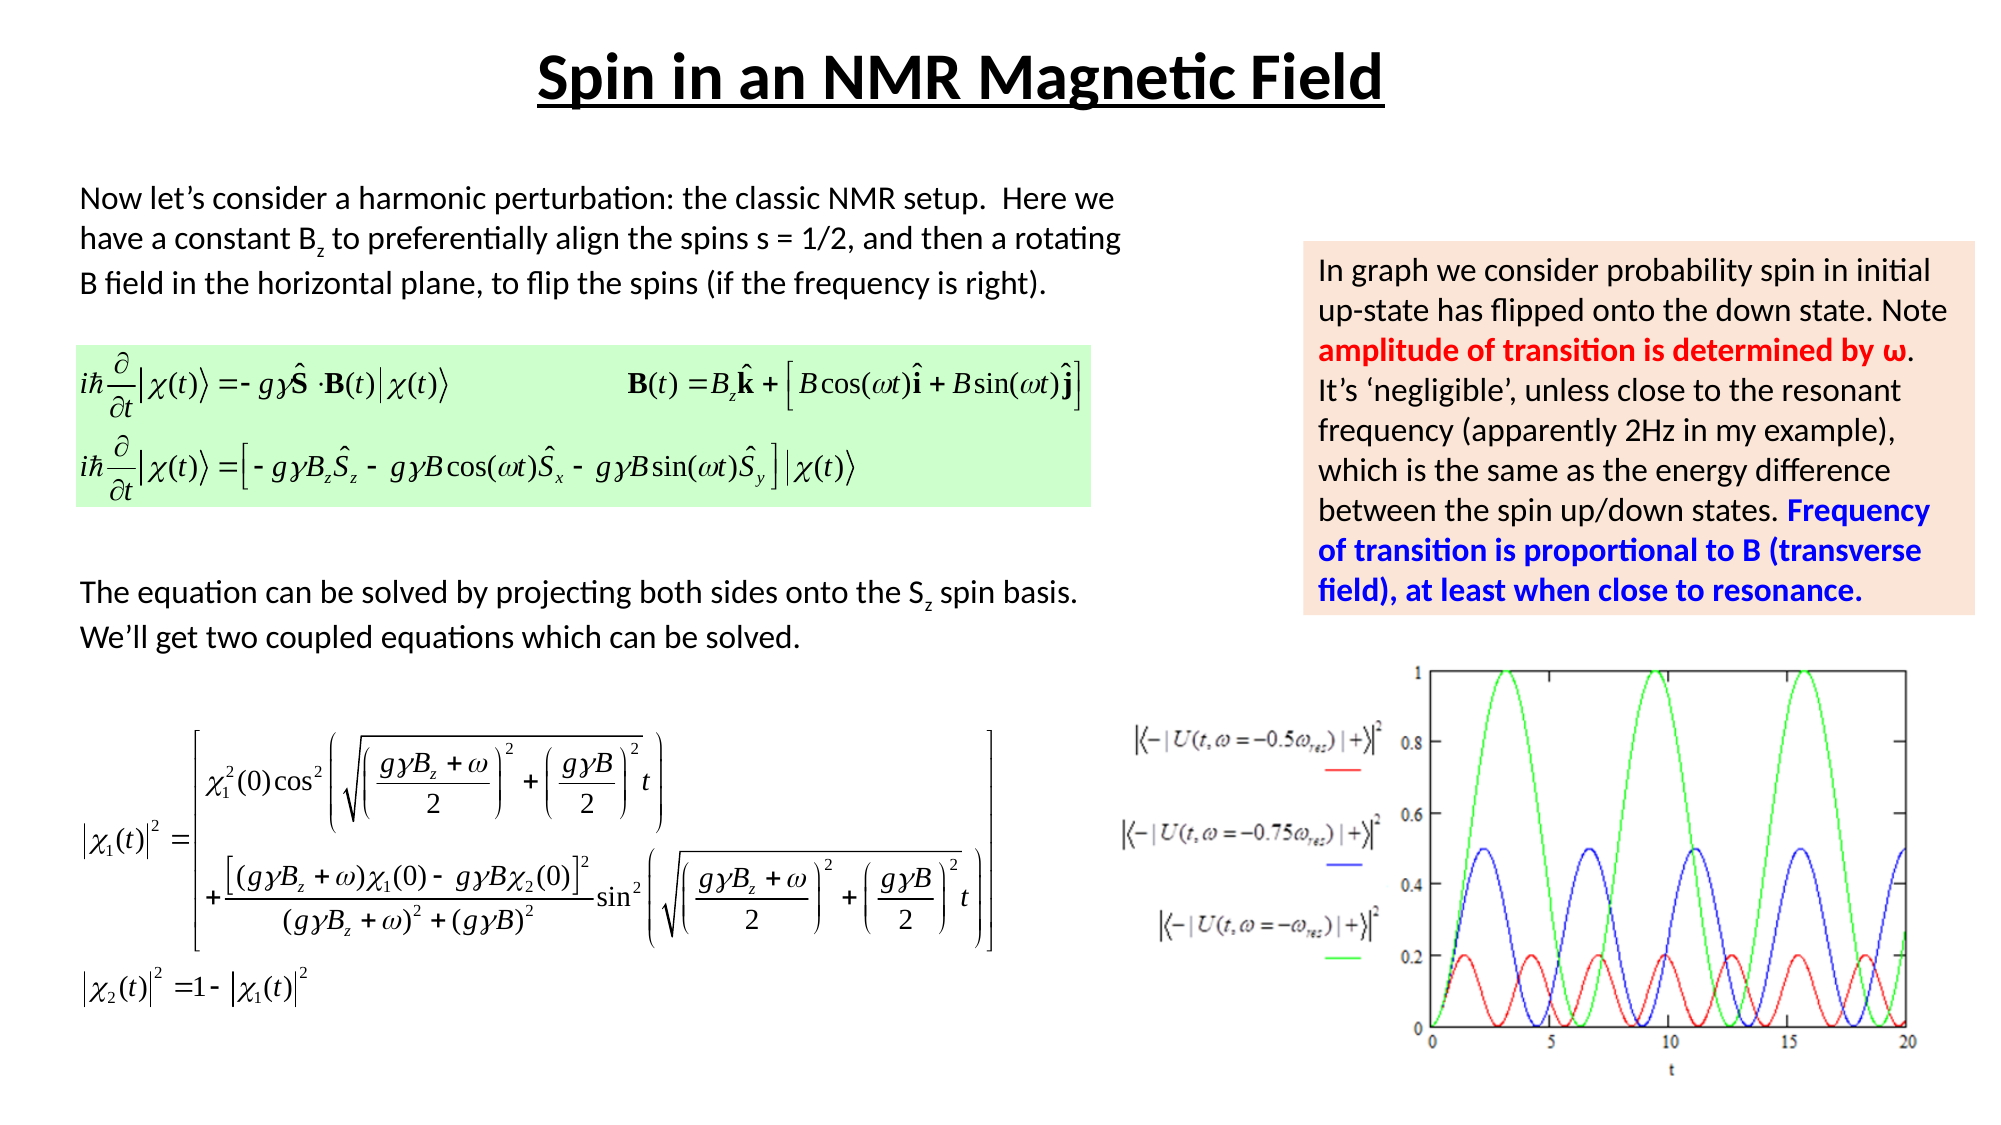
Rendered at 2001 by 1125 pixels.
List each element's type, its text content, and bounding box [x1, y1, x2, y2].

picture [1110, 652, 1936, 1085]
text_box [75, 344, 1091, 507]
text_box In graph we consider probability spin in initial up-state has flipped onto the down state. Note amplitude of transition is determined by ω. It’s ‘negligible’, unless close to the resonant frequency (apparently 2Hz in my example), which is the same as the energy difference between the spin up/down states. Frequency of transition is proportional to B (transverse field), at least when close to resonance. [1303, 241, 1975, 616]
text_box The equation can be solved by projecting both sides onto the Sz spin basis. We’ll get two coupled equations which can be solved. [64, 562, 1171, 663]
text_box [79, 725, 1004, 1012]
text_box Spin in an NMR Magnetic Field [522, 25, 1429, 121]
text_box Now let’s consider a harmonic perturbation: the classic NMR setup. Here we have a constant Bz to preferentially align the spins s = 1/2, and then a rotating B field in the horizontal plane, to flip the spins (if the frequency is right). [64, 168, 1152, 309]
